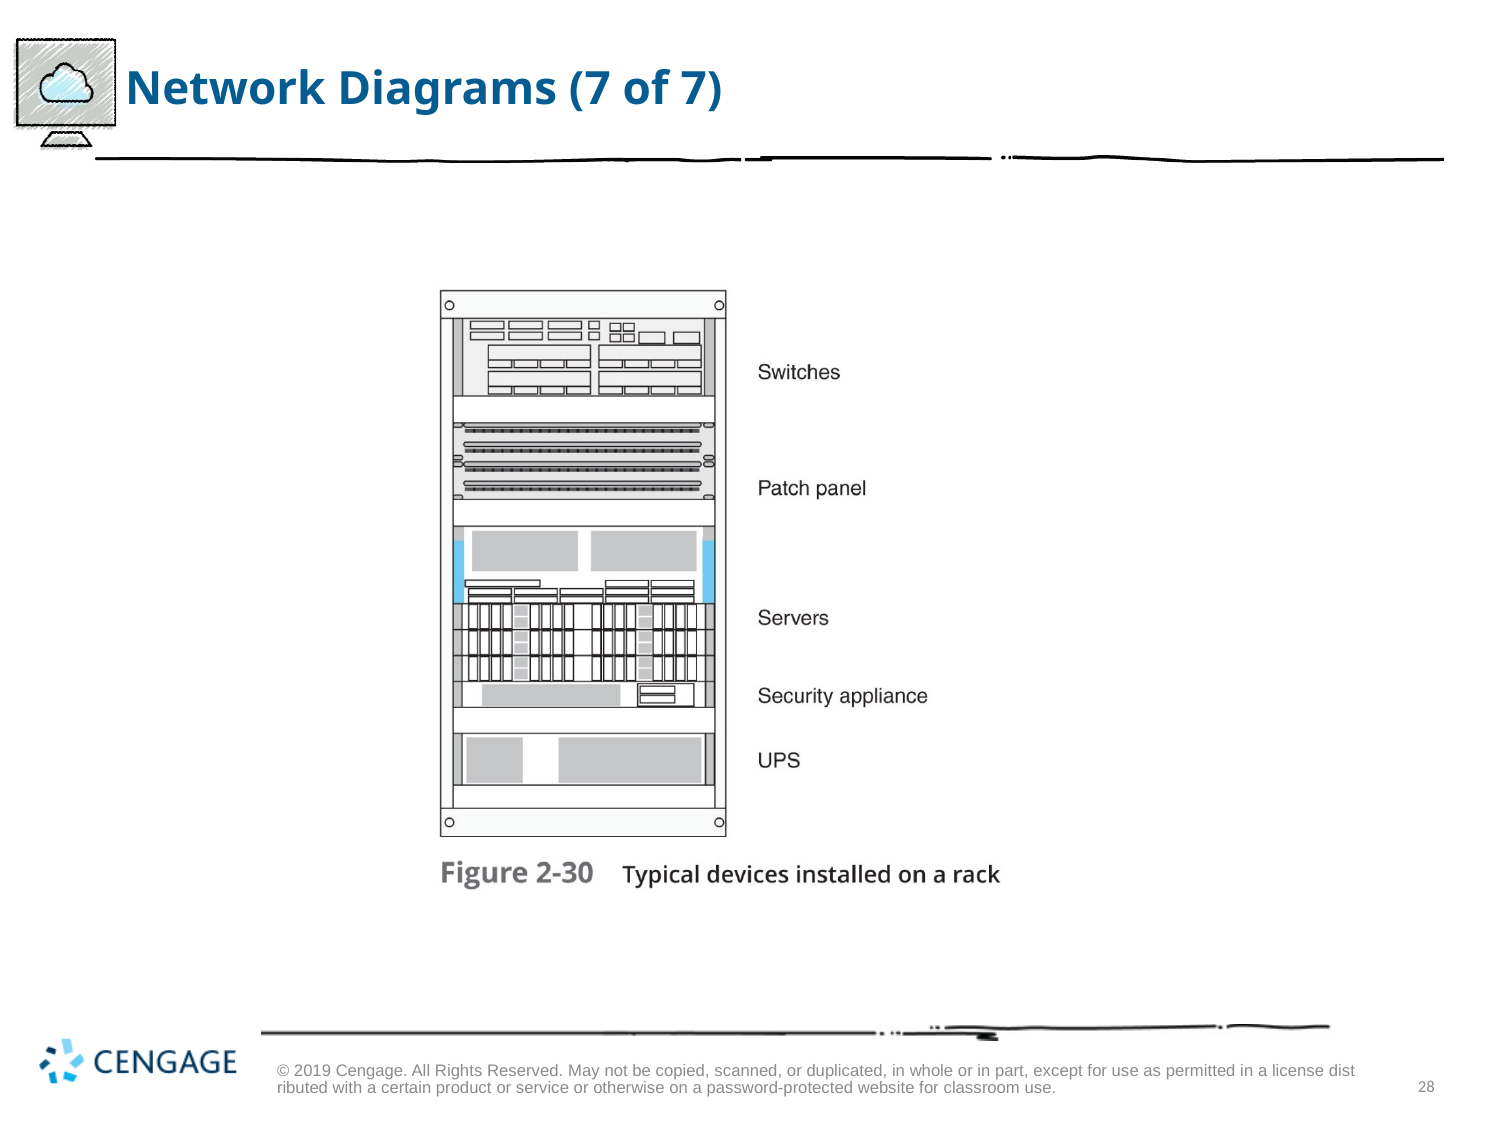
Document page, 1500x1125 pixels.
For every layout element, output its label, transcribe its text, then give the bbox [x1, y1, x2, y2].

picture [19, 1025, 249, 1096]
picture [437, 287, 1003, 892]
footer © 2019 Cengage. All Rights Reserved. May not be copied, scanned, or duplicated, in whole or in part, except for use as permitted in a license distributed with a certain product or service or otherwise on a password-protected website for classroom use. [262, 1050, 1375, 1091]
picture [13, 36, 117, 151]
title Network Diagrams (7 of 7) [125, 66, 1442, 116]
picture [95, 155, 1444, 163]
picture [261, 1024, 1331, 1041]
